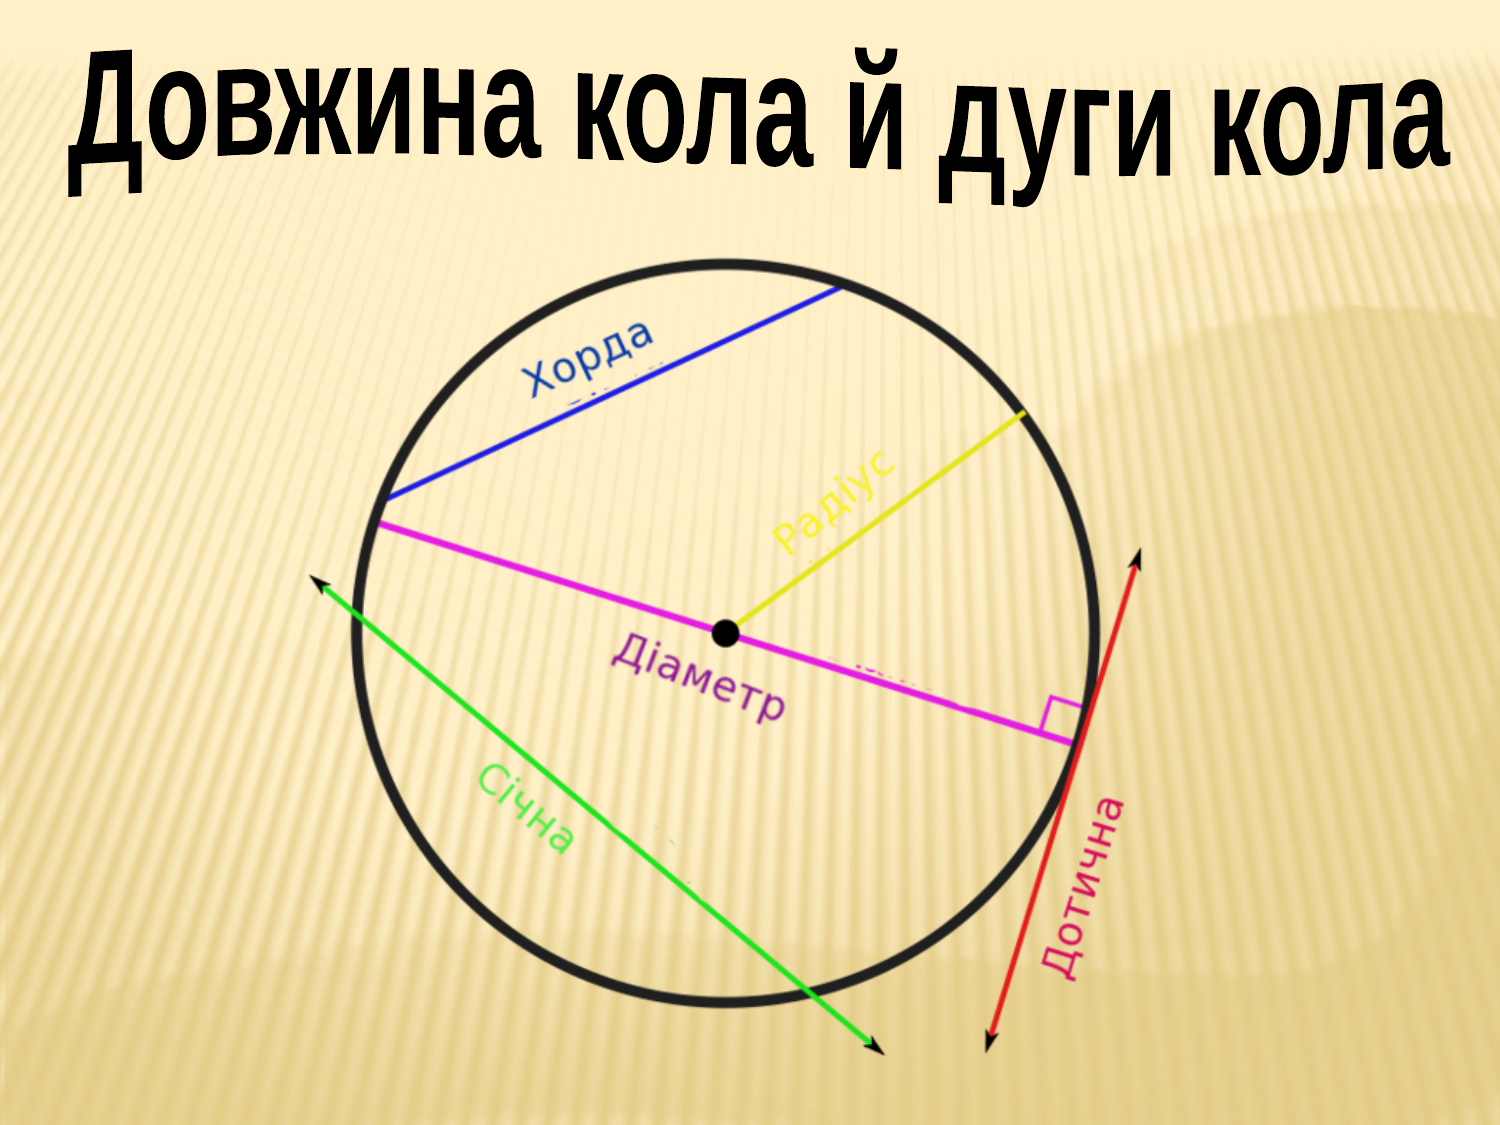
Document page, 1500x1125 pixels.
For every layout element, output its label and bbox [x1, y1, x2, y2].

picture [300, 204, 1151, 1063]
